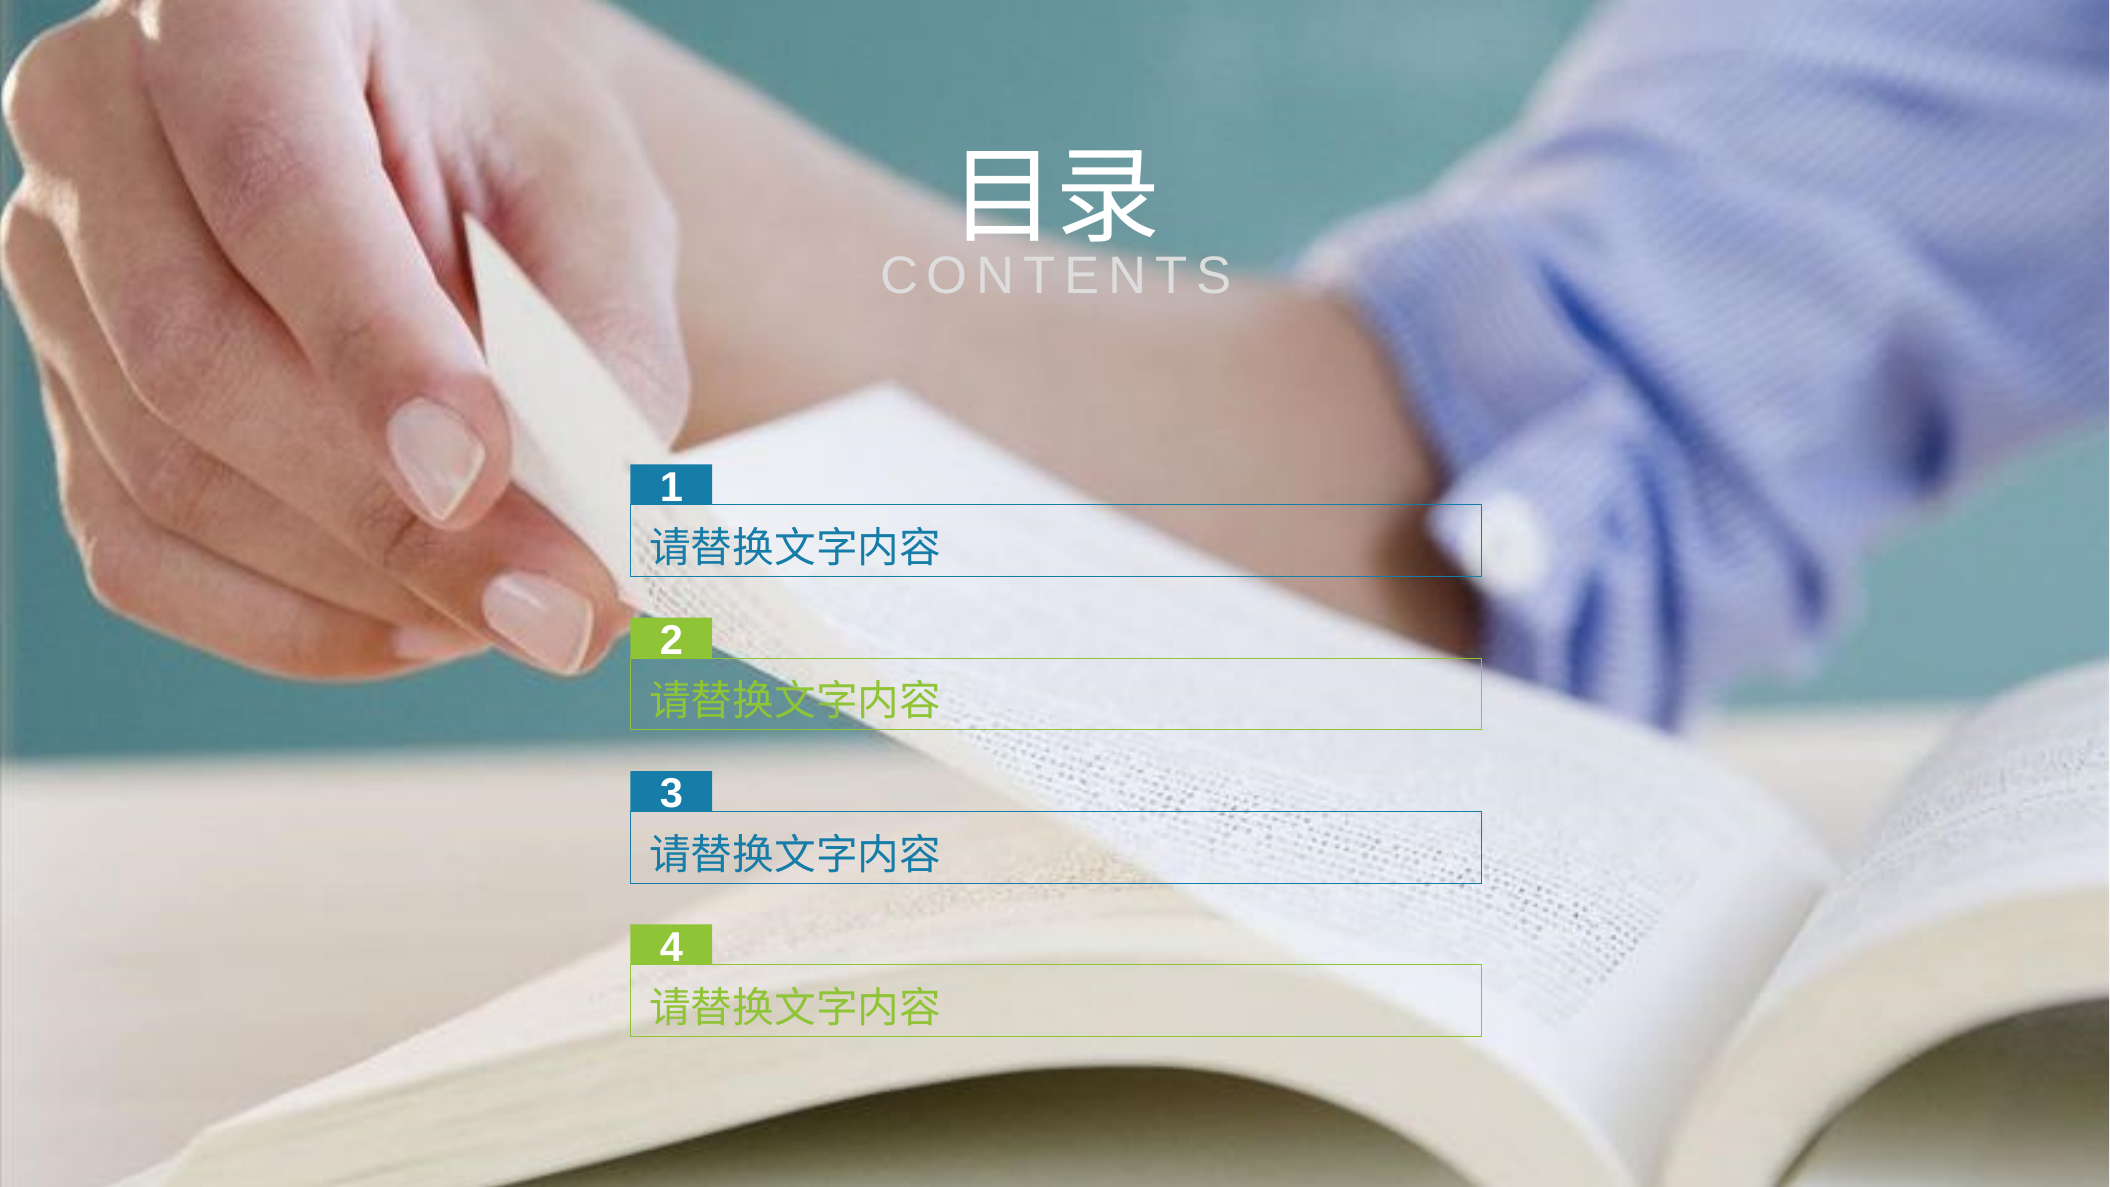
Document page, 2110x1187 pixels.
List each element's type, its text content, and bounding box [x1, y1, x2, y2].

text_box 请替换文字内容 [630, 658, 1482, 730]
text_box 3 [629, 770, 713, 812]
text_box [0, 0, 2110, 1187]
text_box 请替换文字内容 [630, 964, 1482, 1037]
text_box 目录 [872, 135, 1240, 233]
text_box 4 [629, 923, 713, 966]
text_box 请替换文字内容 [630, 811, 1482, 884]
text_box 2 [629, 617, 713, 659]
text_box 1 [629, 463, 713, 505]
text_box CONTENTS [830, 233, 1283, 312]
text_box 请替换文字内容 [630, 504, 1482, 577]
